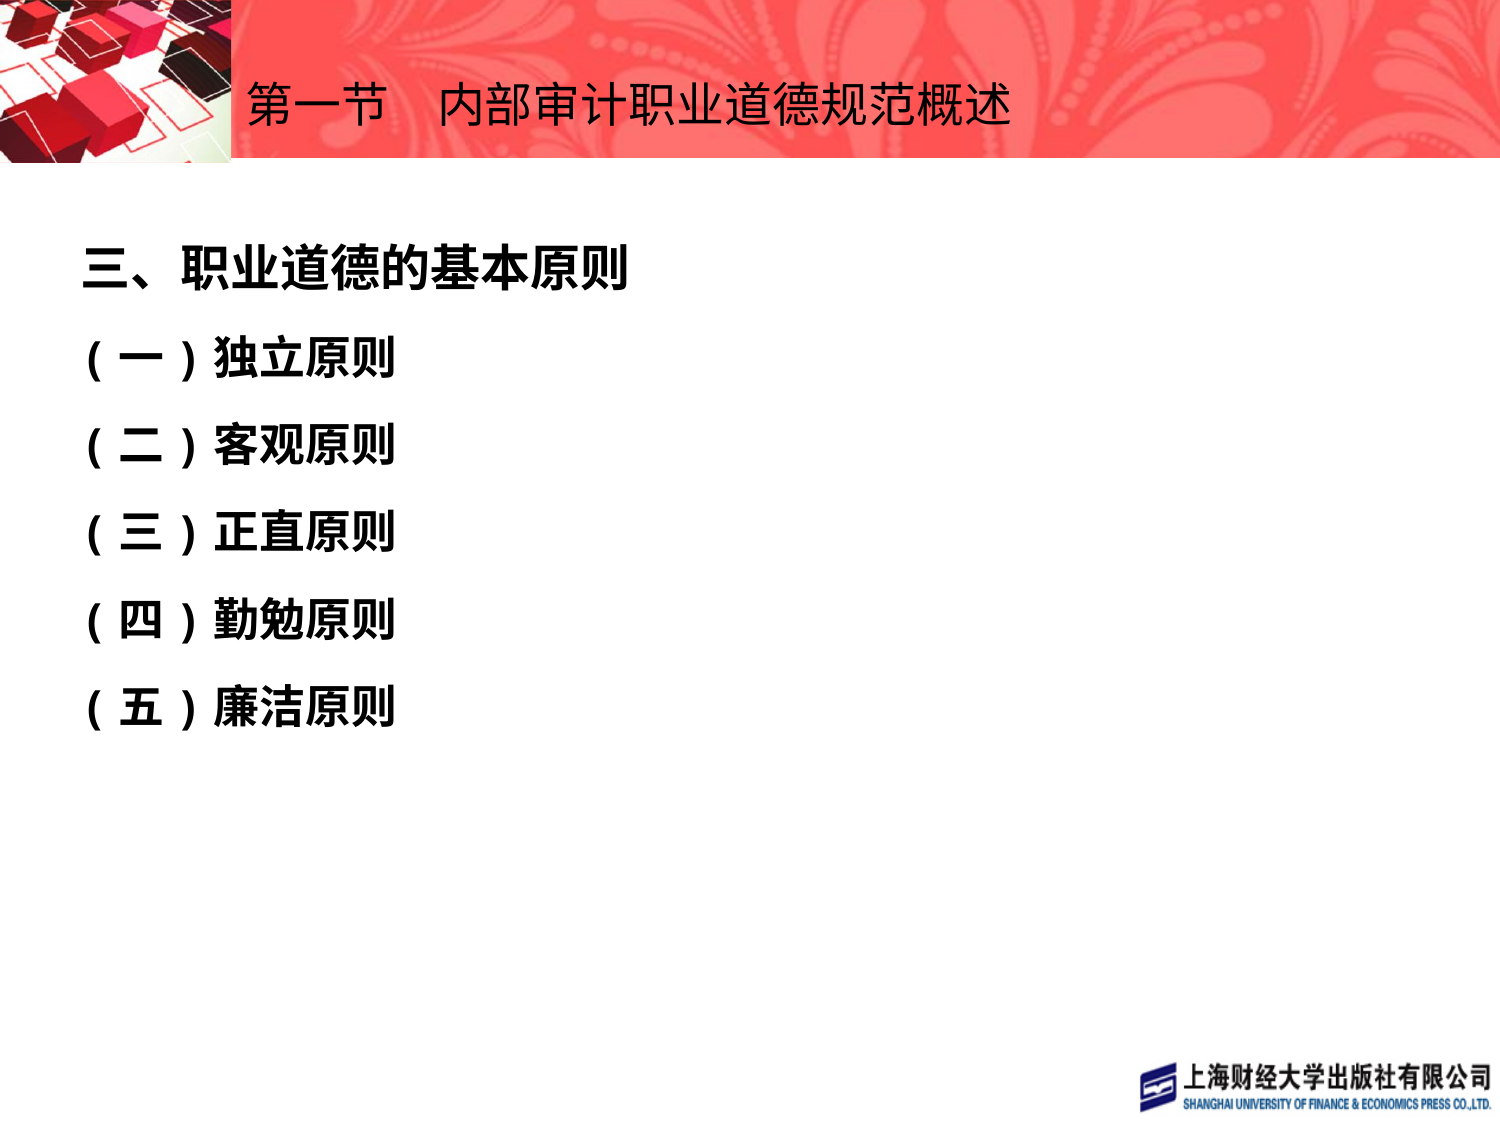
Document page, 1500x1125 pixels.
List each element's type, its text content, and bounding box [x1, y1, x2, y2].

list 三、职业道德的基本原则 (一)独立原则 (二)客观原则 (三)正直原则 (四)勤勉原则 (五)廉洁原则 [64, 208, 1425, 1047]
picture [1139, 1058, 1495, 1118]
title 第一节 内部审计职业道德规范概述 [230, 45, 1461, 161]
